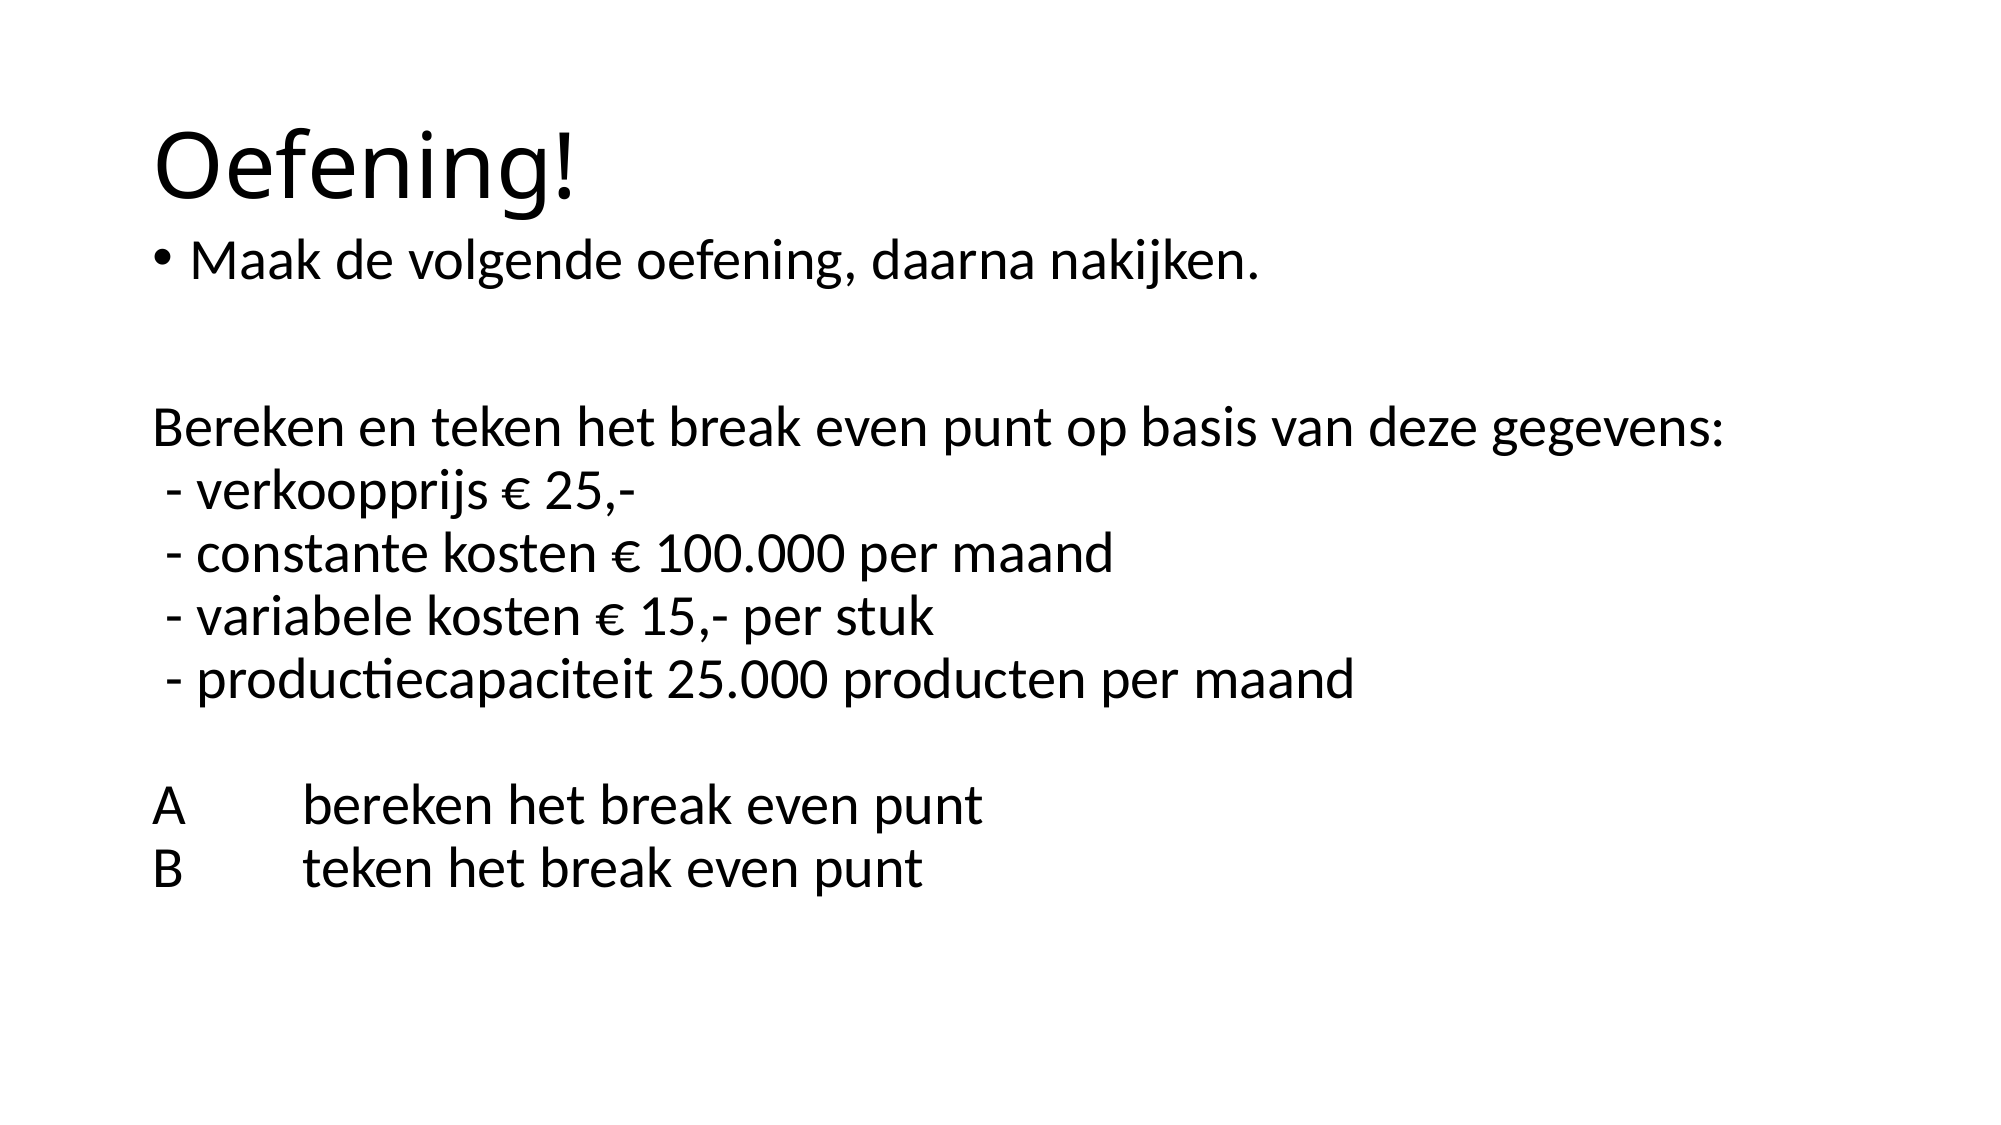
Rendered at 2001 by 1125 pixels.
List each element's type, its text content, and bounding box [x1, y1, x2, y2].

title Oefening! [137, 59, 1863, 221]
list Maak de volgende oefening, daarna nakijken. Bereken en teken het break even punt op basis van deze gegevens: - verkoopprijs € 25,- - constante kosten € 100.000 per maand - variabele kosten € 15,- per stuk - productiecapaciteit 25.000 producten per maand A bereken het break even punt B teken het break even punt [137, 221, 1863, 1014]
